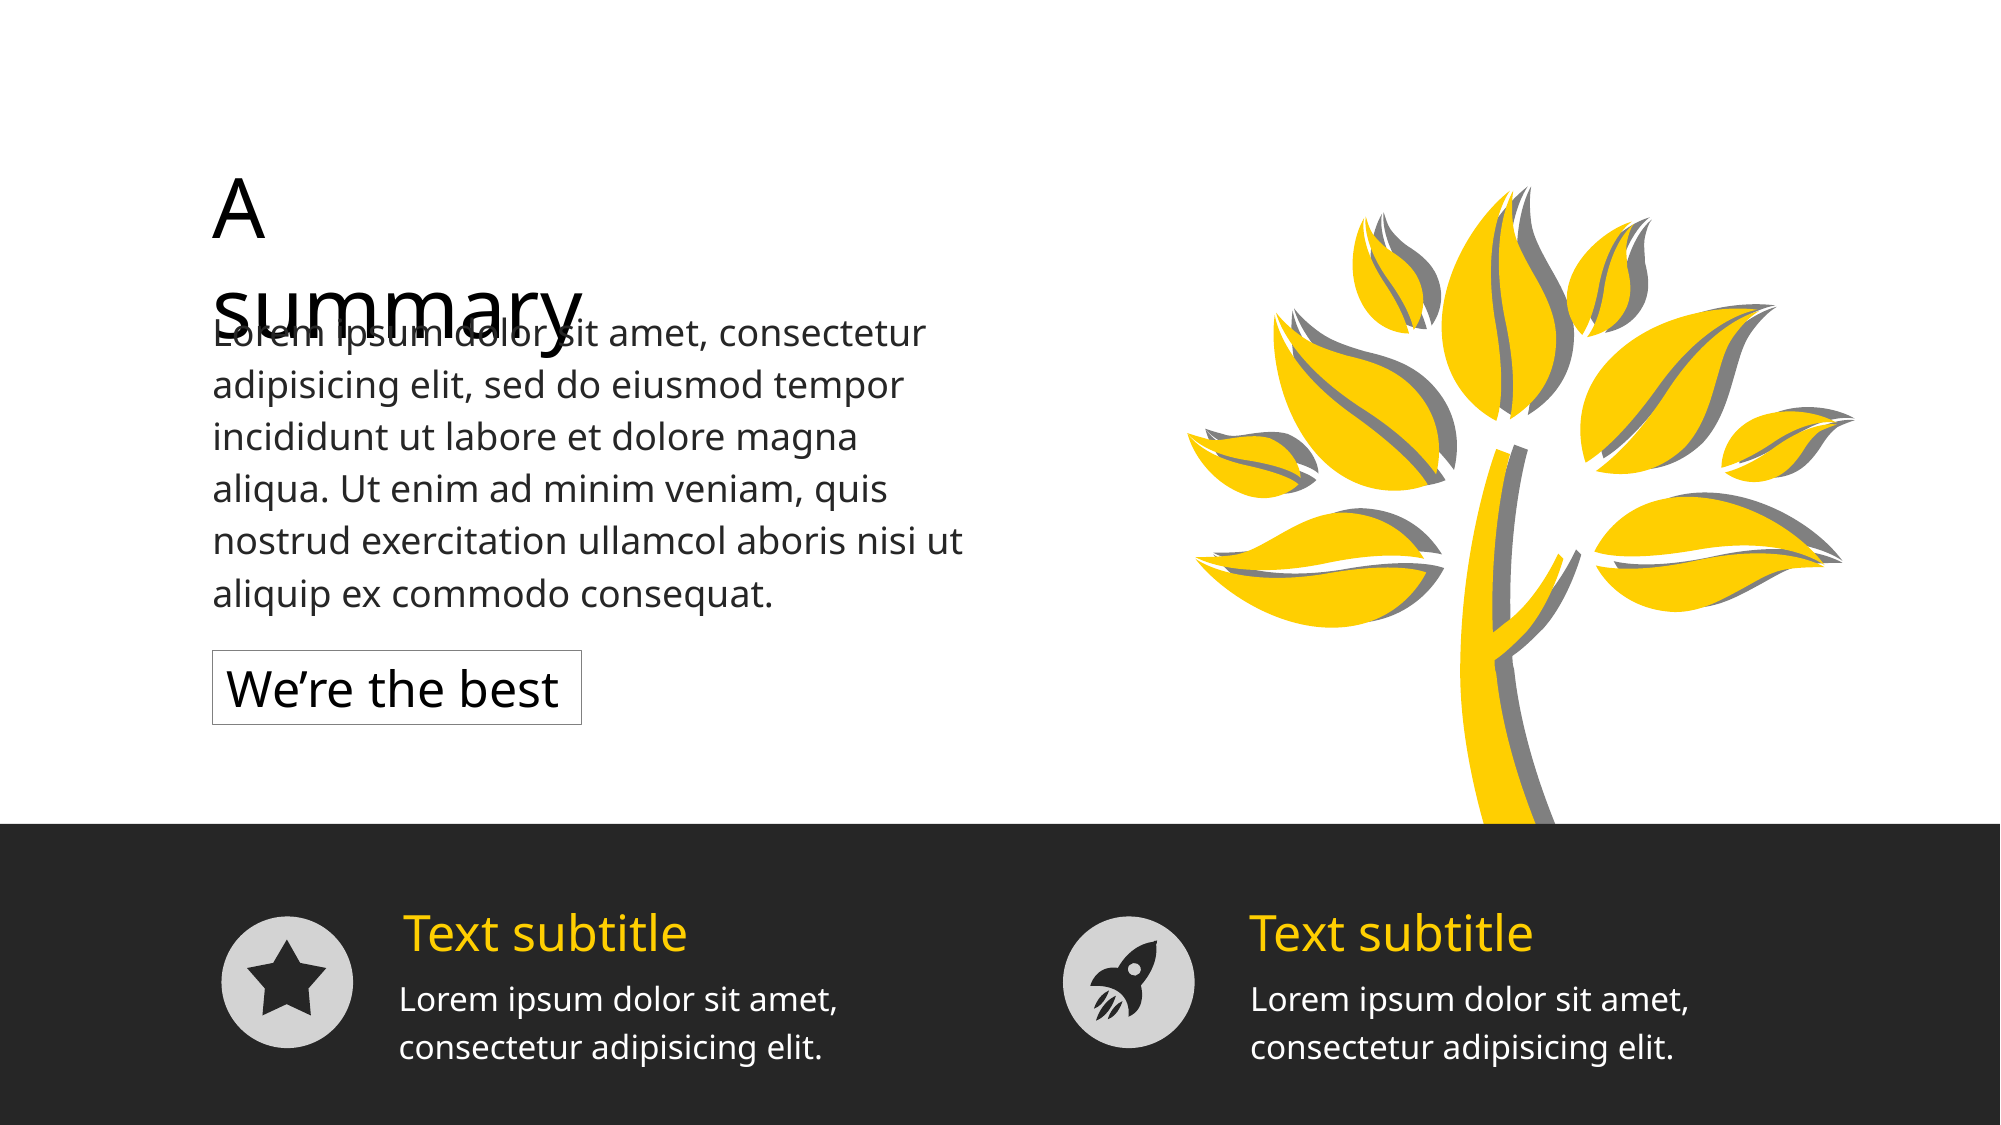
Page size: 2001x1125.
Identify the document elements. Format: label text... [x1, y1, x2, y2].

text_box [220, 915, 355, 1050]
text_box A summary [197, 147, 650, 294]
text_box Text subtitle [388, 893, 750, 969]
text_box Lorem ipsum dolor sit amet, consectetur adipisicing elit. [1235, 963, 1787, 1074]
text_box Lorem ipsum dolor sit amet, consectetur adipisicing elit. [384, 963, 935, 1074]
text_box Text subtitle [1235, 893, 1596, 969]
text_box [1187, 186, 1855, 879]
text_box [1061, 915, 1196, 1050]
text_box Lorem ipsum dolor sit amet, consectetur adipisicing elit, sed do eiusmod tempor incididunt ut labore et dolore magna aliqua. Ut enim ad minim veniam, quis nostrud exercitation ullamcol aboris nisi ut aliquip ex commodo consequat. [197, 294, 1000, 622]
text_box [1090, 940, 1158, 1021]
text_box [247, 939, 327, 1016]
text_box [0, 823, 2000, 1125]
text_box We’re the best [211, 649, 581, 725]
